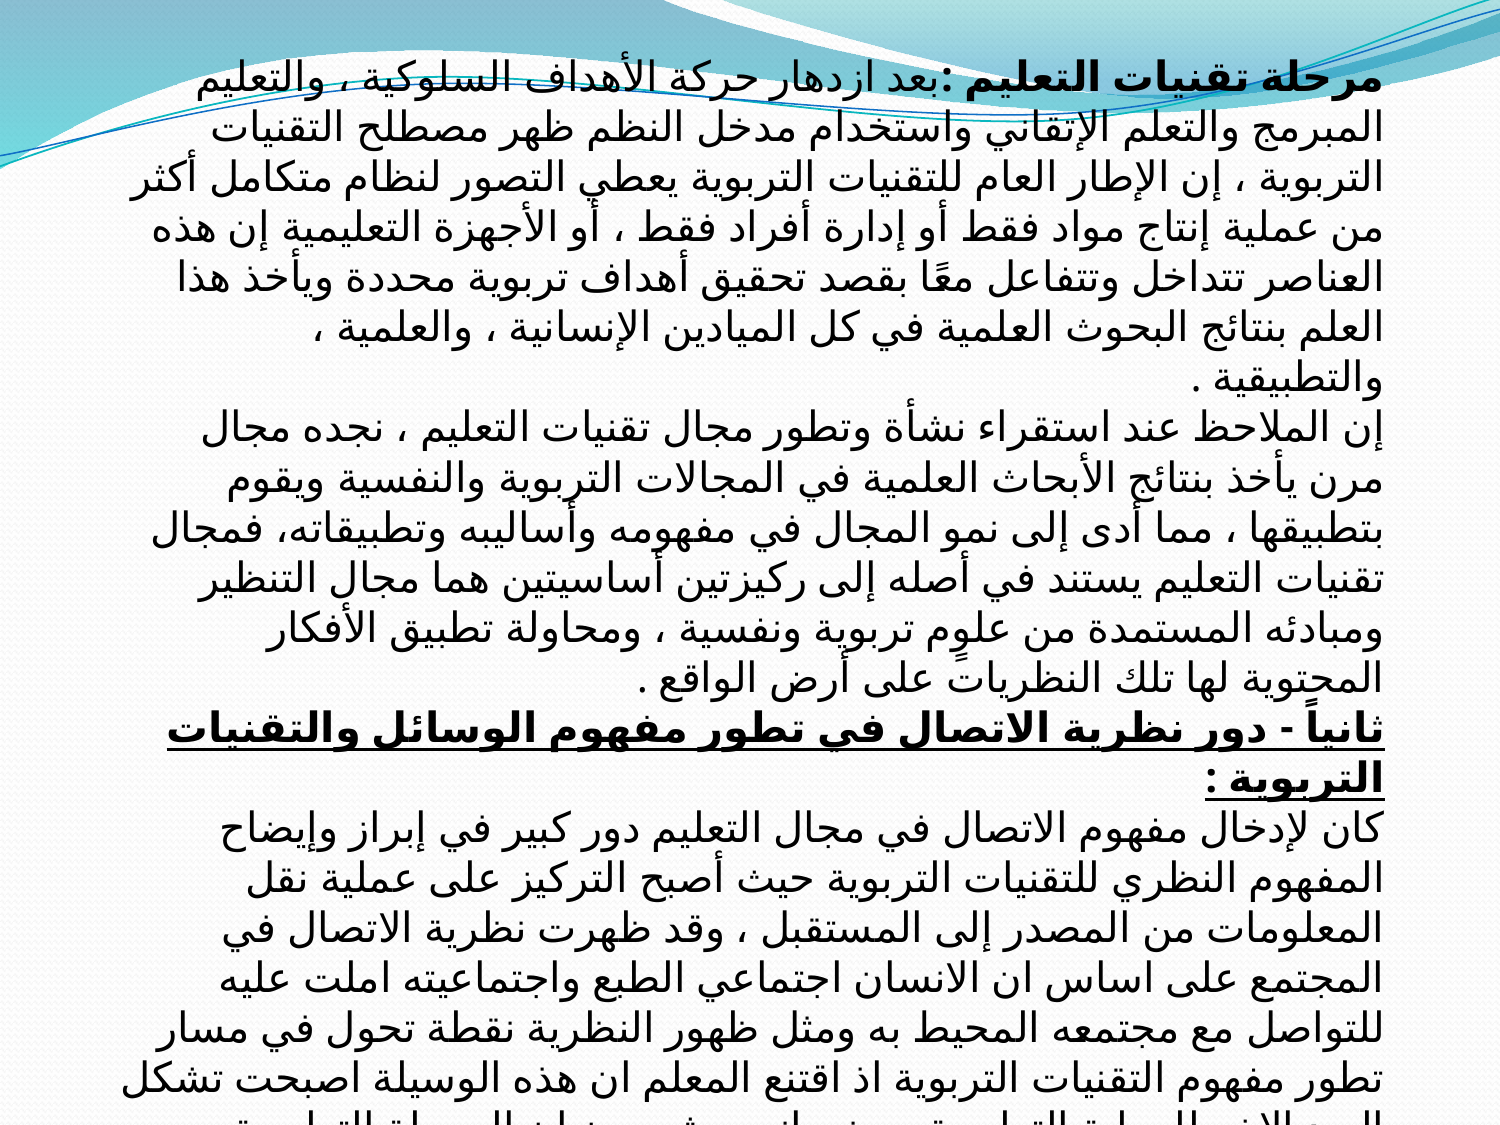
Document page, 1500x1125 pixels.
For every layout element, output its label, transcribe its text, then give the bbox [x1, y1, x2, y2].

text_box مرحلة تقنيات التعليم :بعد ازدهار حركة الأهداف السلوكية ، والتعليم المبرمج والتعلم الإتقاني واستخدام مدخل النظم ظهر مصطلح التقنيات التربوية ، إن الإطار العام للتقنيات التربوية يعطي التصور لنظام متكامل أكثر من عملية إنتاج مواد فقط أو إدارة أفراد فقط ، أو الأجهزة التعليمية إن هذه العناصر تتداخل وتتفاعل معًا بقصد تحقيق أهداف تربوية محددة ويأخذ هذا العلم بنتائج البحوث العلمية في كل الميادين الإنسانية ، والعلمية ، والتطبيقية . إن الملاحظ عند استقراء نشأة وتطور مجال تقنيات التعليم ، نجده مجال مرن يأخذ بنتائج الأبحاث العلمية في المجالات التربوية والنفسية ويقوم بتطبيقها ، مما أدى إلى نمو المجال في مفهومه وأساليبه وتطبيقاته، فمجال تقنيات التعليم يستند في أصله إلى ركيزتين أساسيتين هما مجال التنظير ومبادئه المستمدة من علوٍم تربوية ونفسية ، ومحاولة تطبيق الأفكار المحتوية لها تلك النظريات على أرض الواقع . ثانياً - دور نظرية الاتصال في تطور مفهوم الوسائل والتقنيات التربوية : كان لإدخال مفهوم الاتصال في مجال التعليم دور كبير في إبراز وإيضاح المفهوم النظري للتقنيات التربوية حيث أصبح التركيز على عملية نقل المعلومات من المصدر إلى المستقبل ، وقد ظهرت نظرية الاتصال في المجتمع على اساس ان الانسان اجتماعي الطبع واجتماعيته املت عليه للتواصل مع مجتمعه المحيط به ومثل ظهور النظرية نقطة تحول في مسار تطور مفهوم التقنيات التربوية اذ اقتنع المعلم ان هذه الوسيلة اصبحت تشكل البعد الاخر للعملية التعليمية بمعنى انهم يشعرون ان الوسيلة التعليمية اصبحت عنصر اساسي من مجمل الموقف التعليمي وانها احدى مدخلات العملية التعليمية التعلمية الذي يعتبر المعلم احدى مدخلاتها ايضا ً ، تعرف عملية الاتصال بـ ( انها عملية تفاعل مشتركة بين طرفين [100, 42, 1400, 1125]
